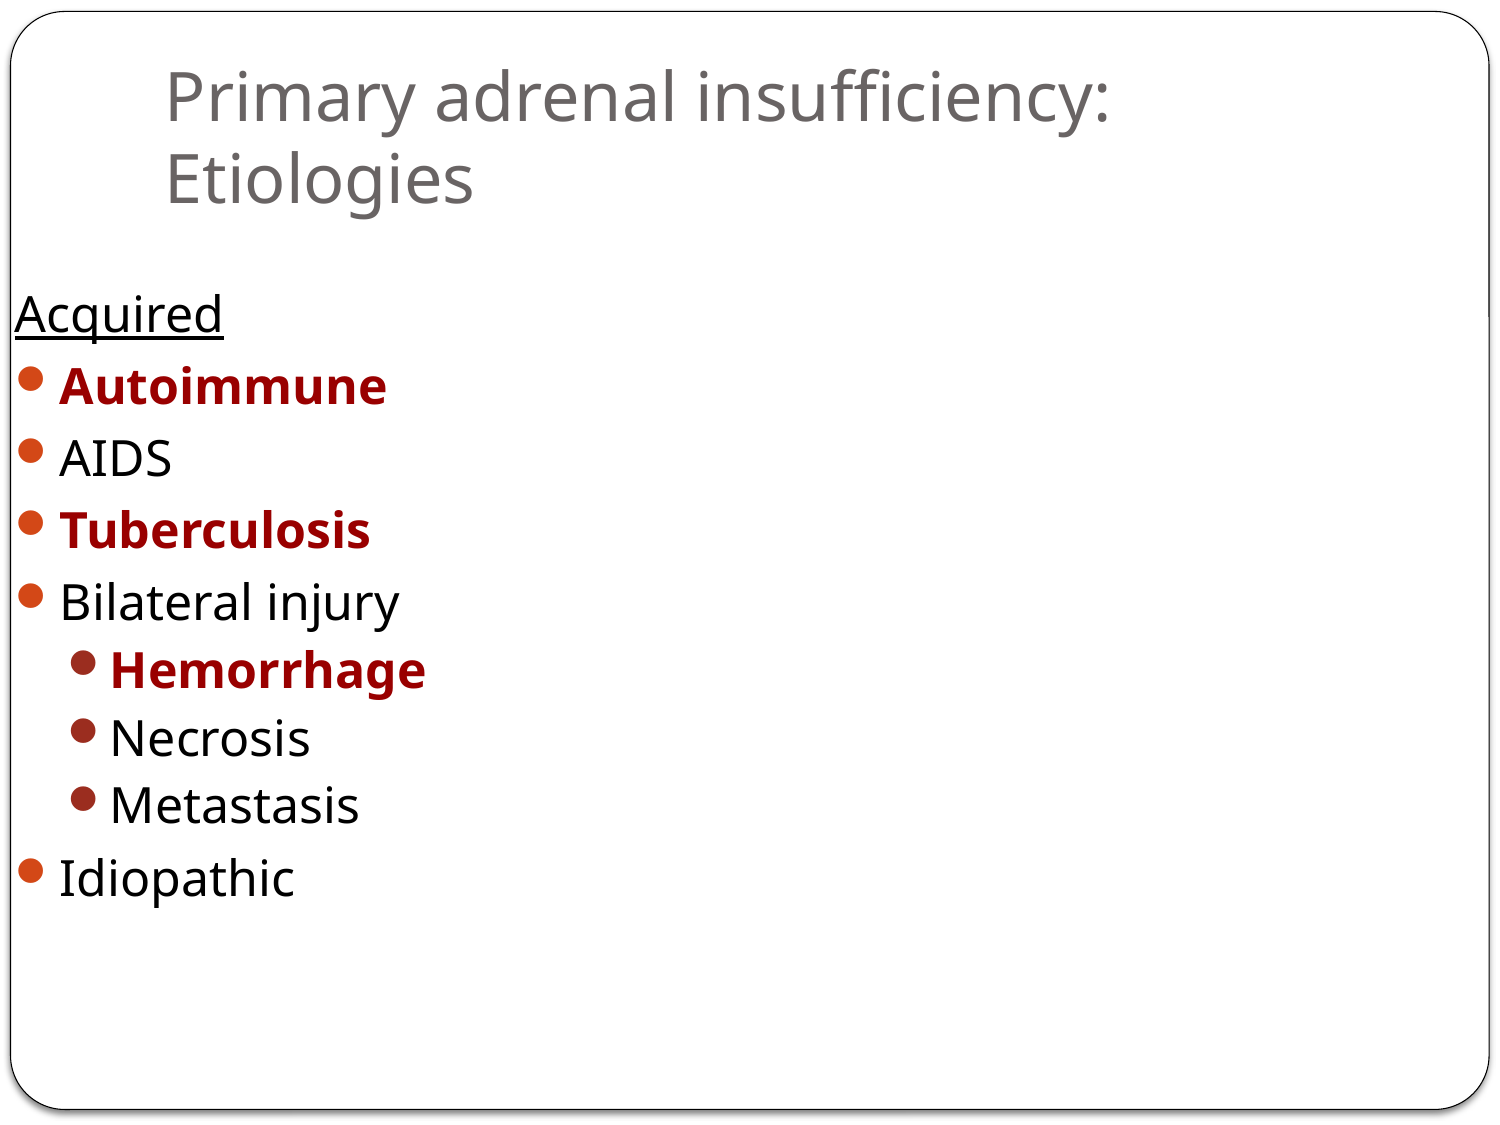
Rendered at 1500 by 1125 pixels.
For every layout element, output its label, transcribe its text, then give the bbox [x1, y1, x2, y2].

title Primary adrenal insufficiency: Etiologies [150, 45, 1425, 233]
list Acquired Autoimmune AIDS Tuberculosis Bilateral injury Hemorrhage Necrosis Metastasis Idiopathic [0, 275, 463, 999]
